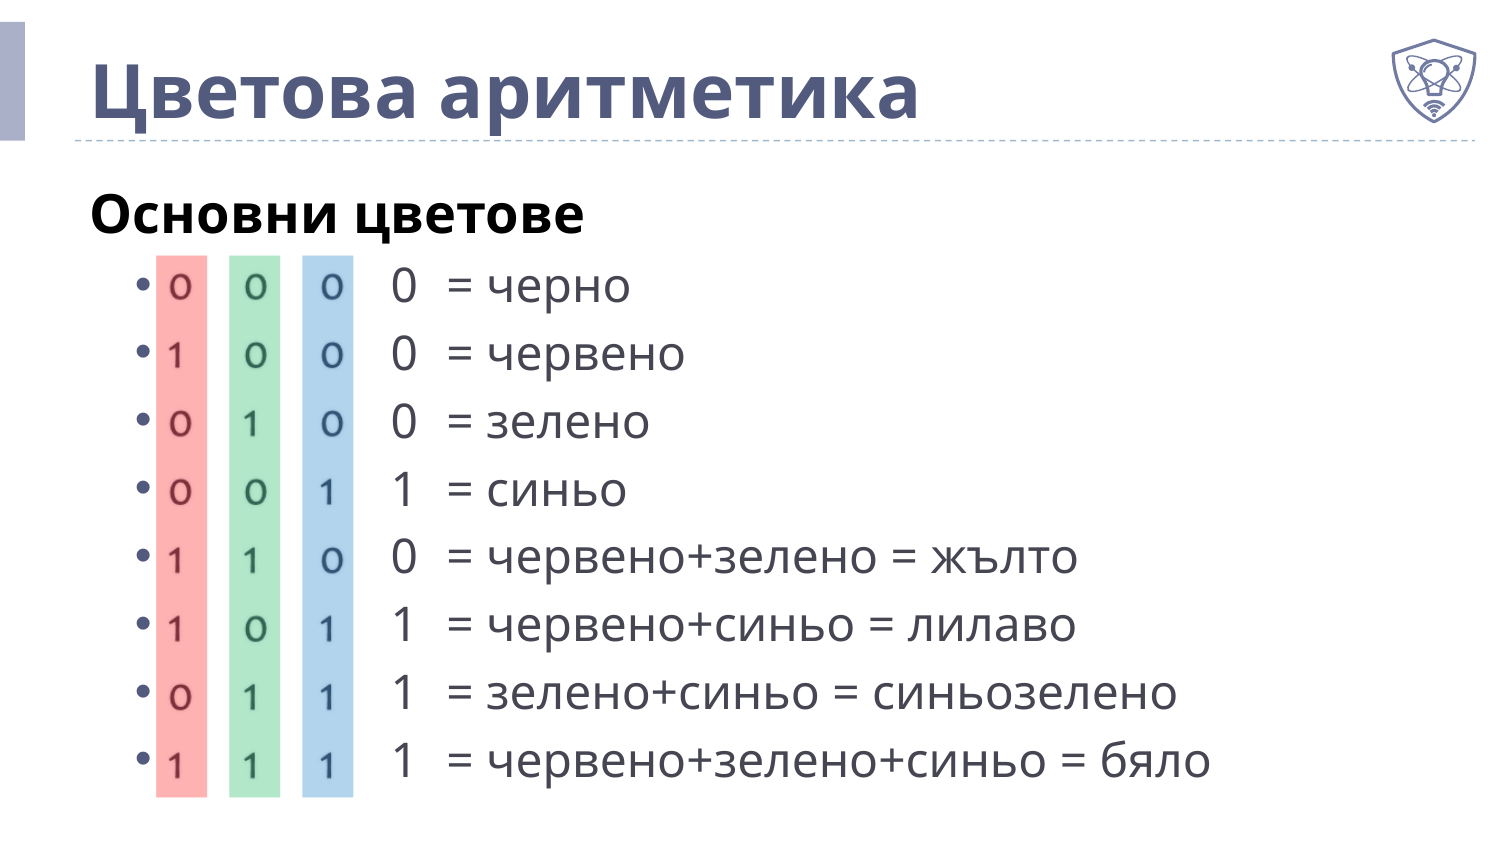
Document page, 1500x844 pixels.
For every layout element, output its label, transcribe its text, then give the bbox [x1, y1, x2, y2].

picture [154, 249, 360, 803]
title Цветова аритметика [75, 18, 1475, 141]
list Основни цветове 0 0 0 = черно 1 0 0 = червено 0 1 0 = зелено 0 0 1 = синьо 1 1 0 = червено+зелено = жълто 1 0 1 = червено+синьо = лилаво 0 1 1 = зелено+синьо = синьозелено 1 1 1 = червено+зелено+синьо = бяло [75, 171, 1475, 835]
